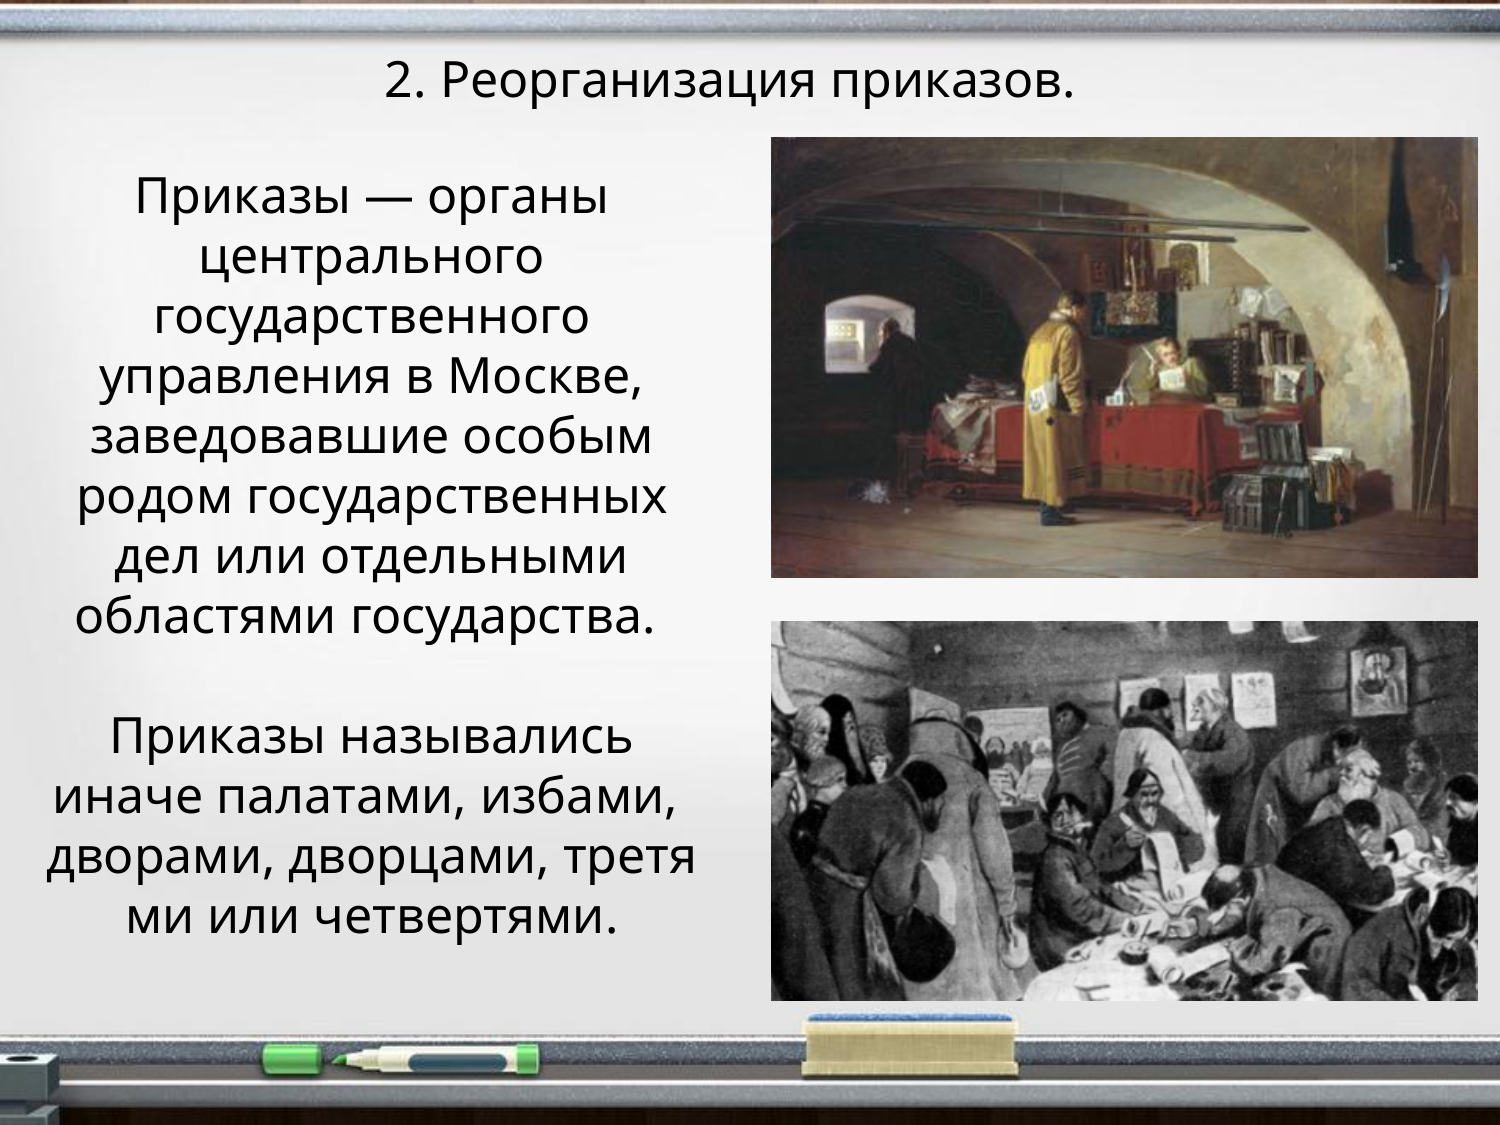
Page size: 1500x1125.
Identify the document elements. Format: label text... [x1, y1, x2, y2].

picture [0, 0, 1500, 1125]
text_box 2. Реорганизация приказов. [367, 29, 1094, 127]
text_box Приказы — органы центрального государственного управления в Москве, заведовавшие особым родом государственных дел или отдельными областями государства. Приказы назывались иначе палатами, избами, дворами, дворцами, третями или четвертями. [29, 156, 715, 952]
